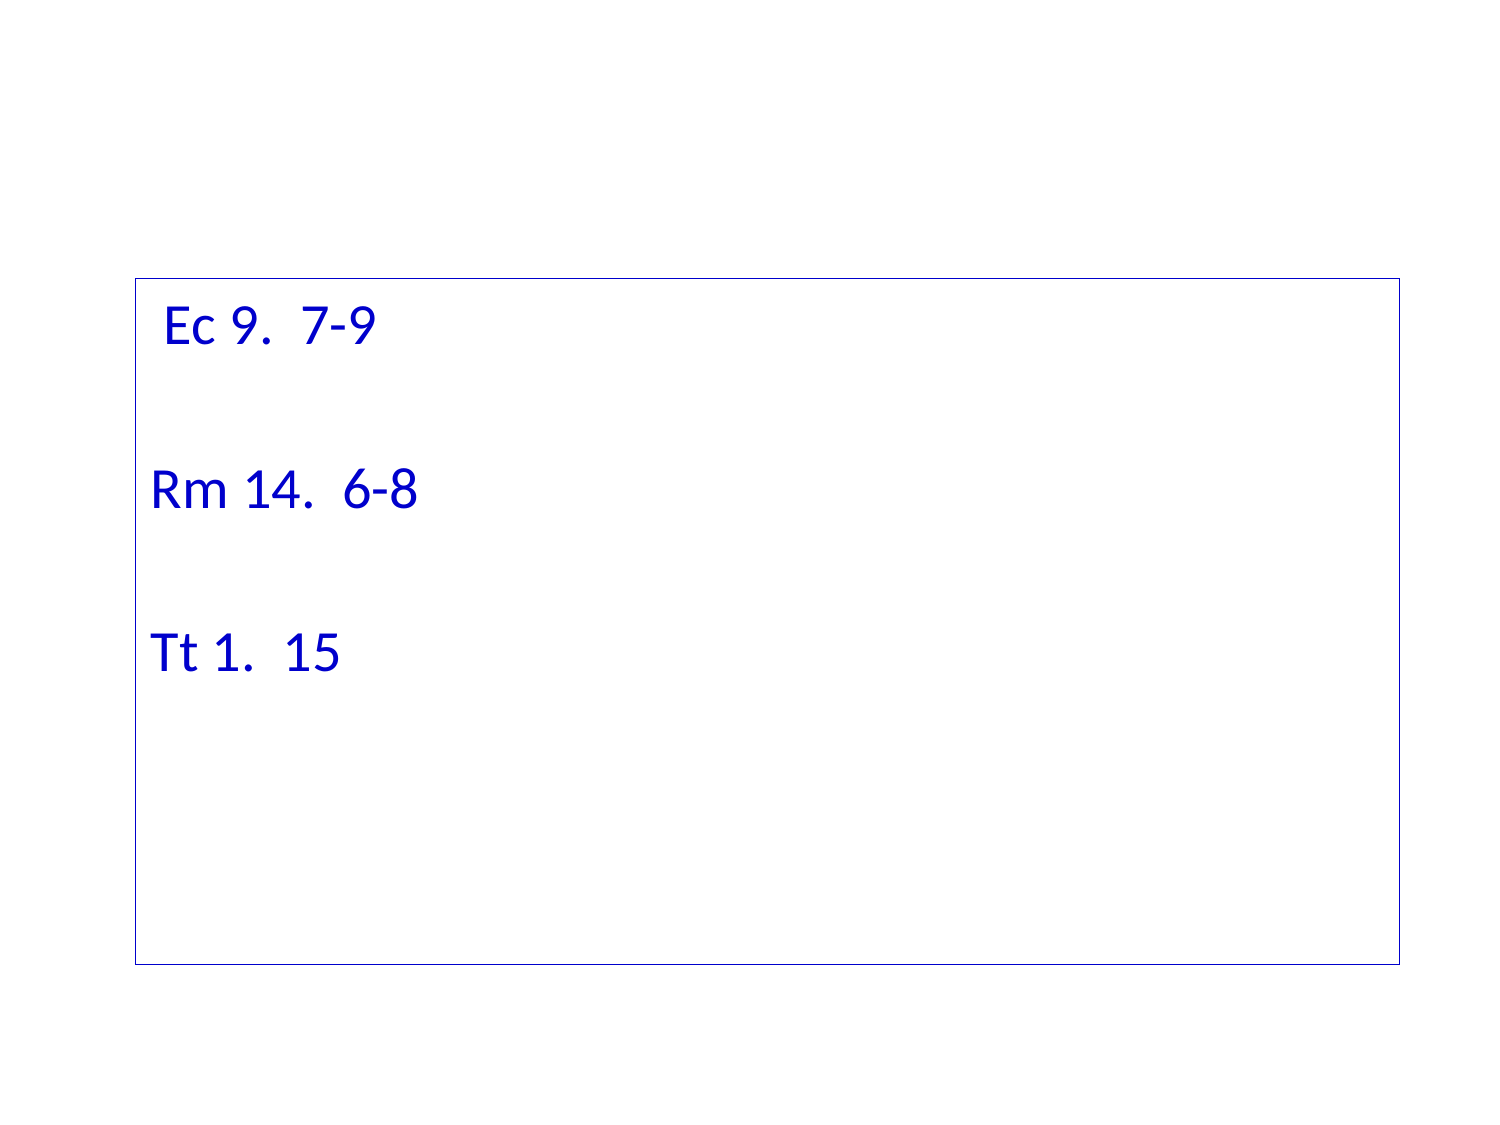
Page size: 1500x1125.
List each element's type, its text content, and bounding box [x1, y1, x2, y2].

list Ec 9. 7-9 Rm 14. 6-8 Tt 1. 15 [135, 278, 1400, 965]
